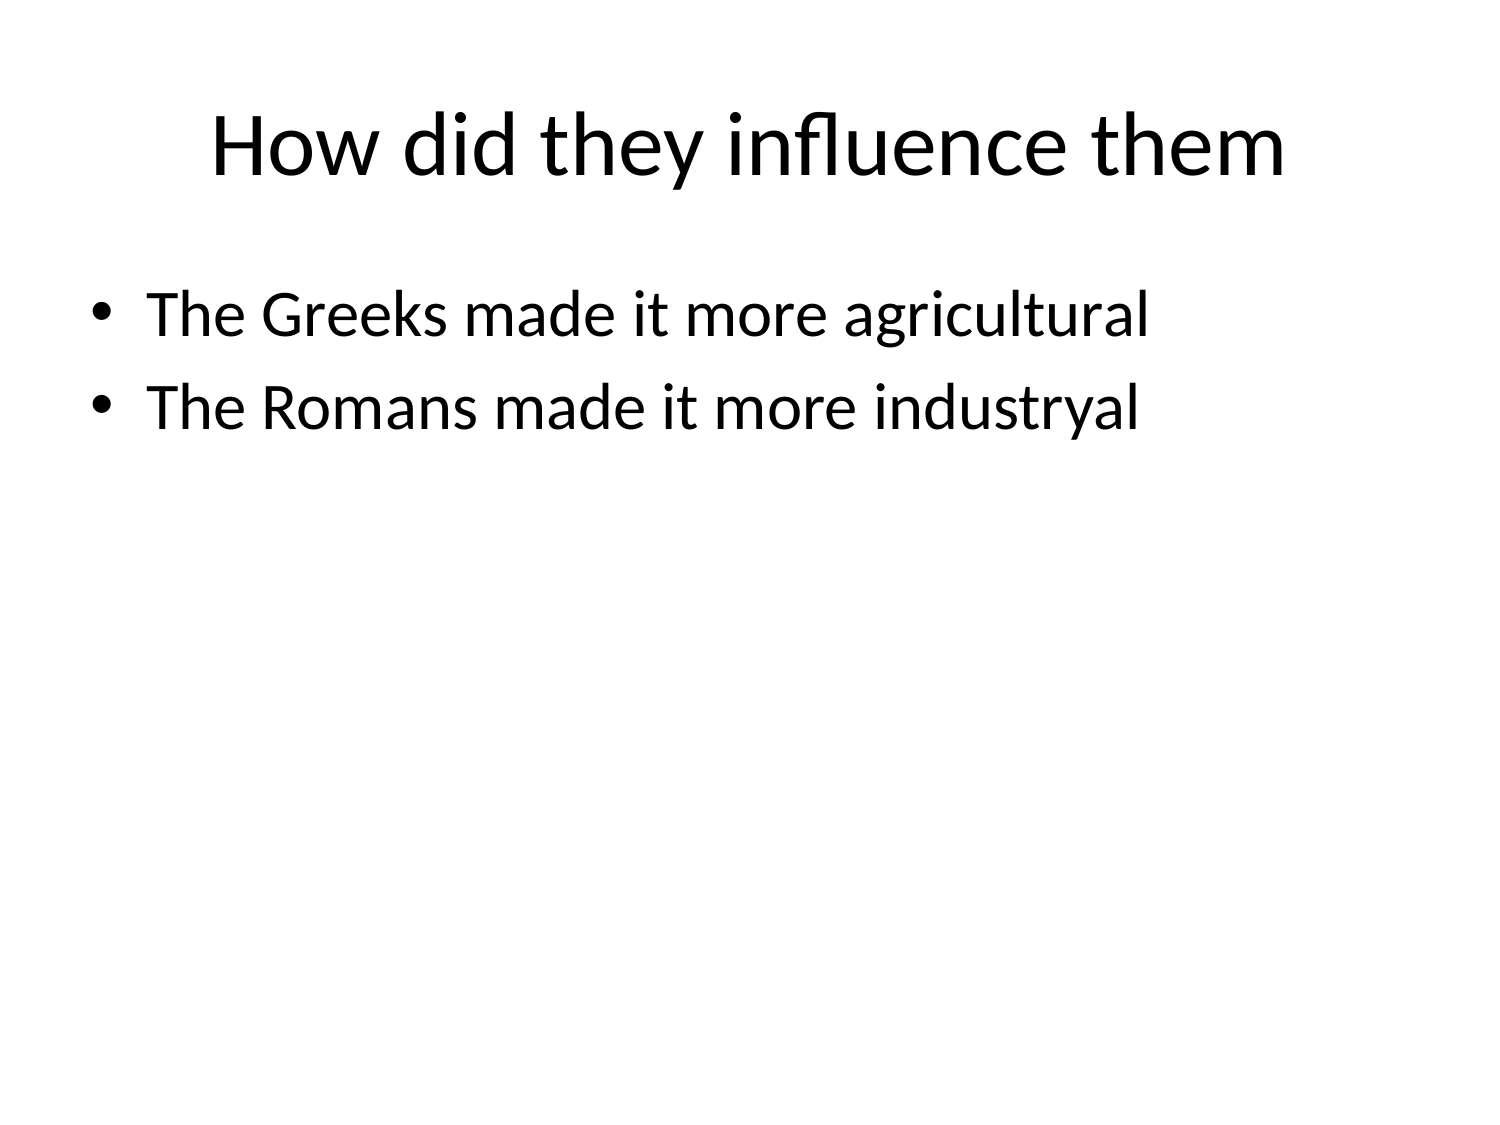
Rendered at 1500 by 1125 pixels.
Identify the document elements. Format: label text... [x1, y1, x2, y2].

title How did they influence them [75, 45, 1425, 233]
list The Greeks made it more agricultural The Romans made it more industryal [75, 262, 1425, 1005]
